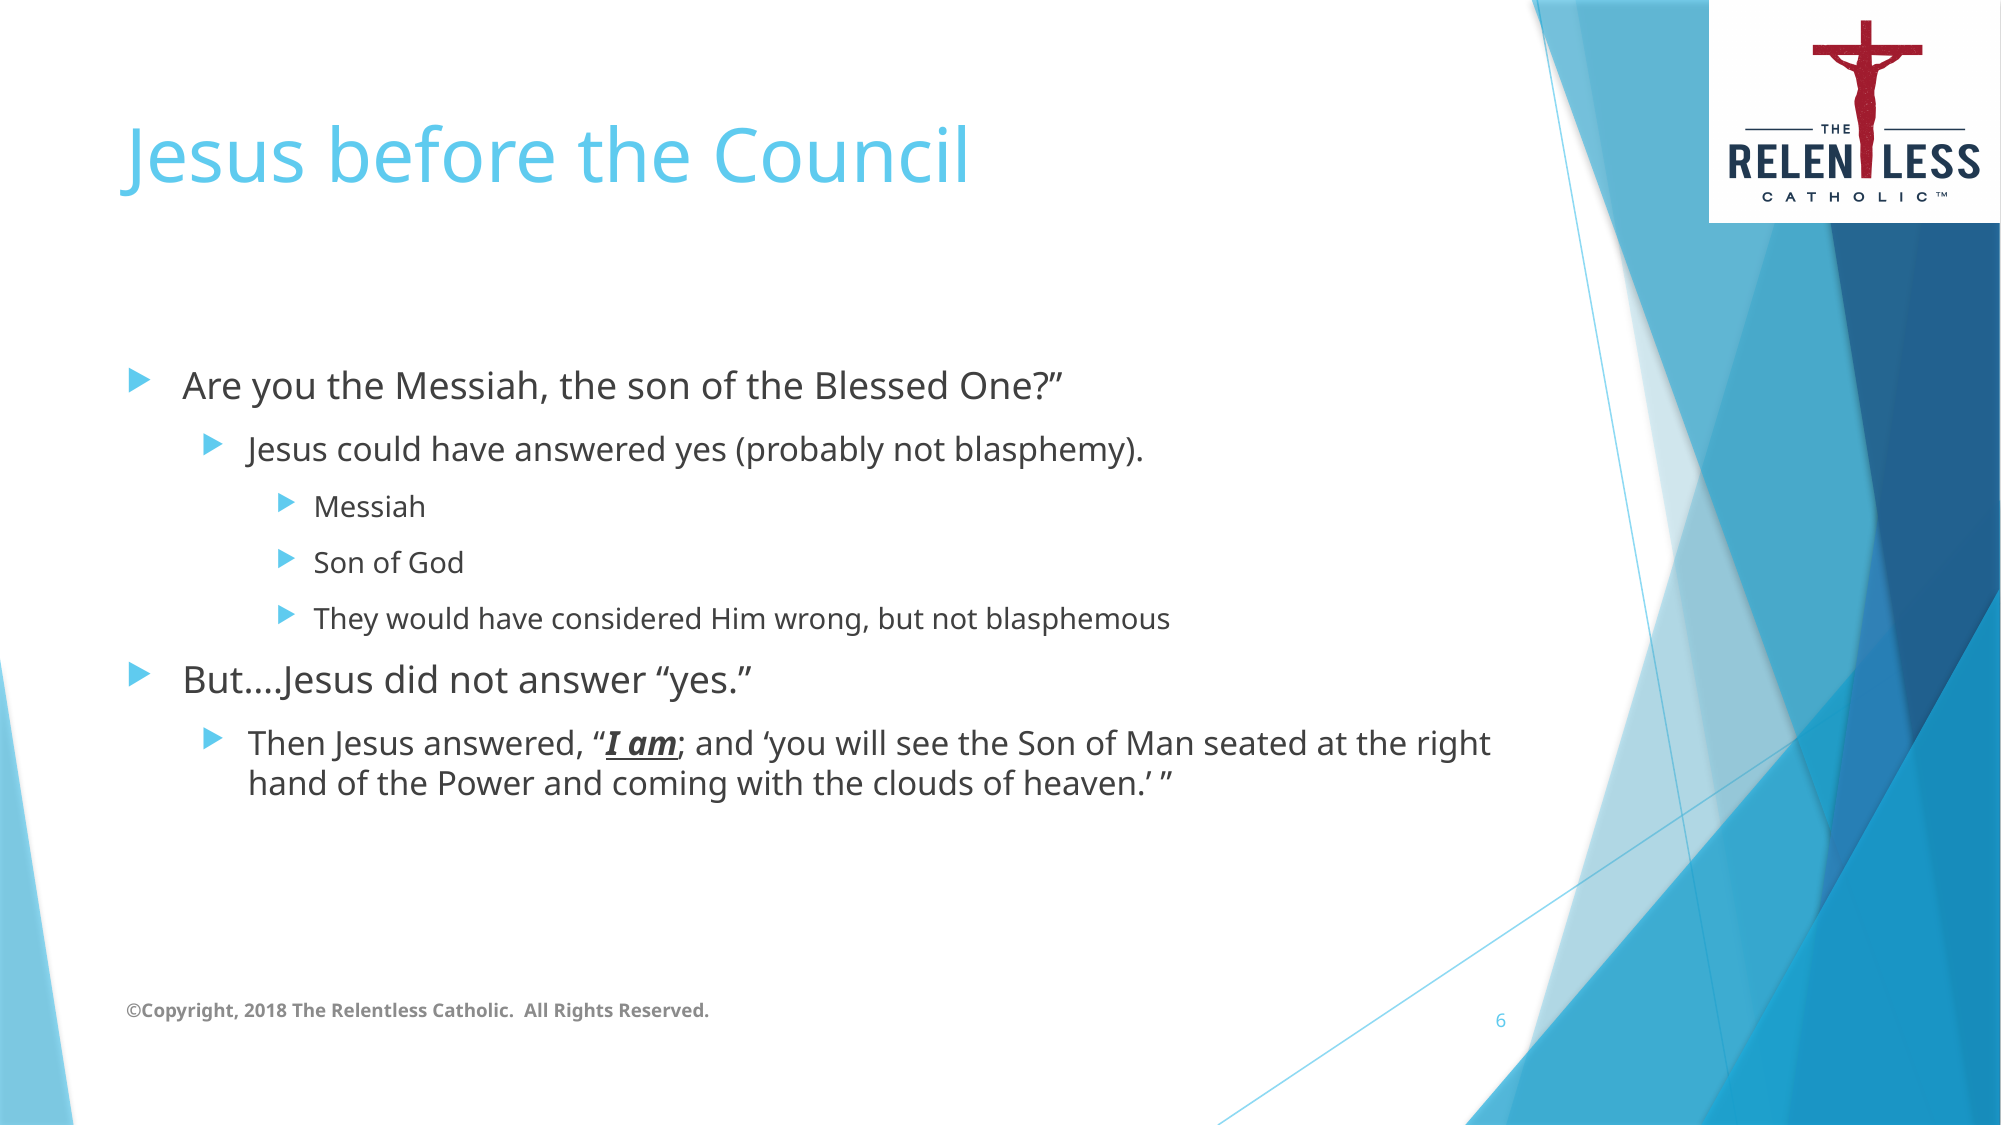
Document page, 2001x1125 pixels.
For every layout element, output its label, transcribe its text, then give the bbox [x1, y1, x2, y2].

slide_number 6 [1409, 991, 1522, 1051]
list Are you the Messiah, the son of the Blessed One?” Jesus could have answered yes (probably not blasphemy). Messiah Son of God They would have considered Him wrong, but not blasphemous But….Jesus did not answer “yes.” Then Jesus answered, “I am; and ‘you will see the Son of Man seated at the right hand of the Power and coming with the clouds of heaven.’ ” [111, 354, 1522, 992]
footer ©Copyright, 2018 The Relentless Catholic. All Rights Reserved. [111, 991, 1145, 1051]
title Jesus before the Council [111, 99, 1522, 317]
picture [1709, 0, 2000, 223]
